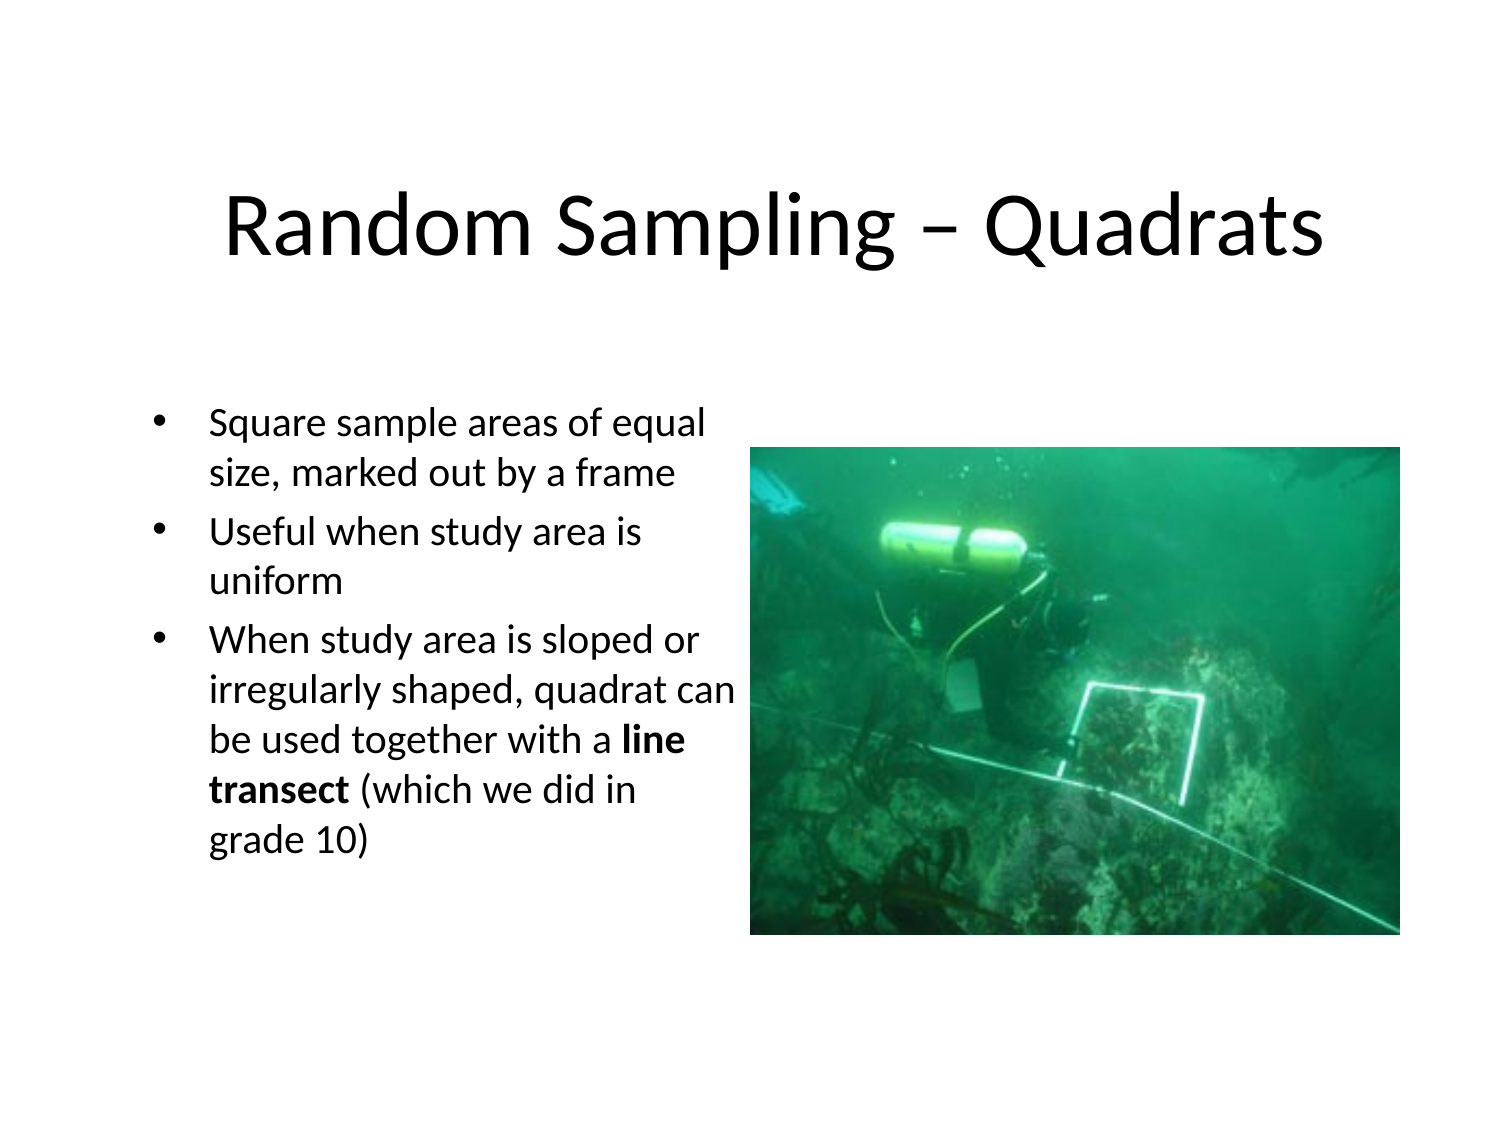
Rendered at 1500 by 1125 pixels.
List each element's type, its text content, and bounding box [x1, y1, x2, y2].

list Square sample areas of equal size, marked out by a frame Useful when study area is uniform When study area is sloped or irregularly shaped, quadrat can be used together with a line transect (which we did in grade 10) [137, 387, 756, 999]
picture [749, 447, 1400, 935]
title Random Sampling – Quadrats [125, 125, 1425, 313]
